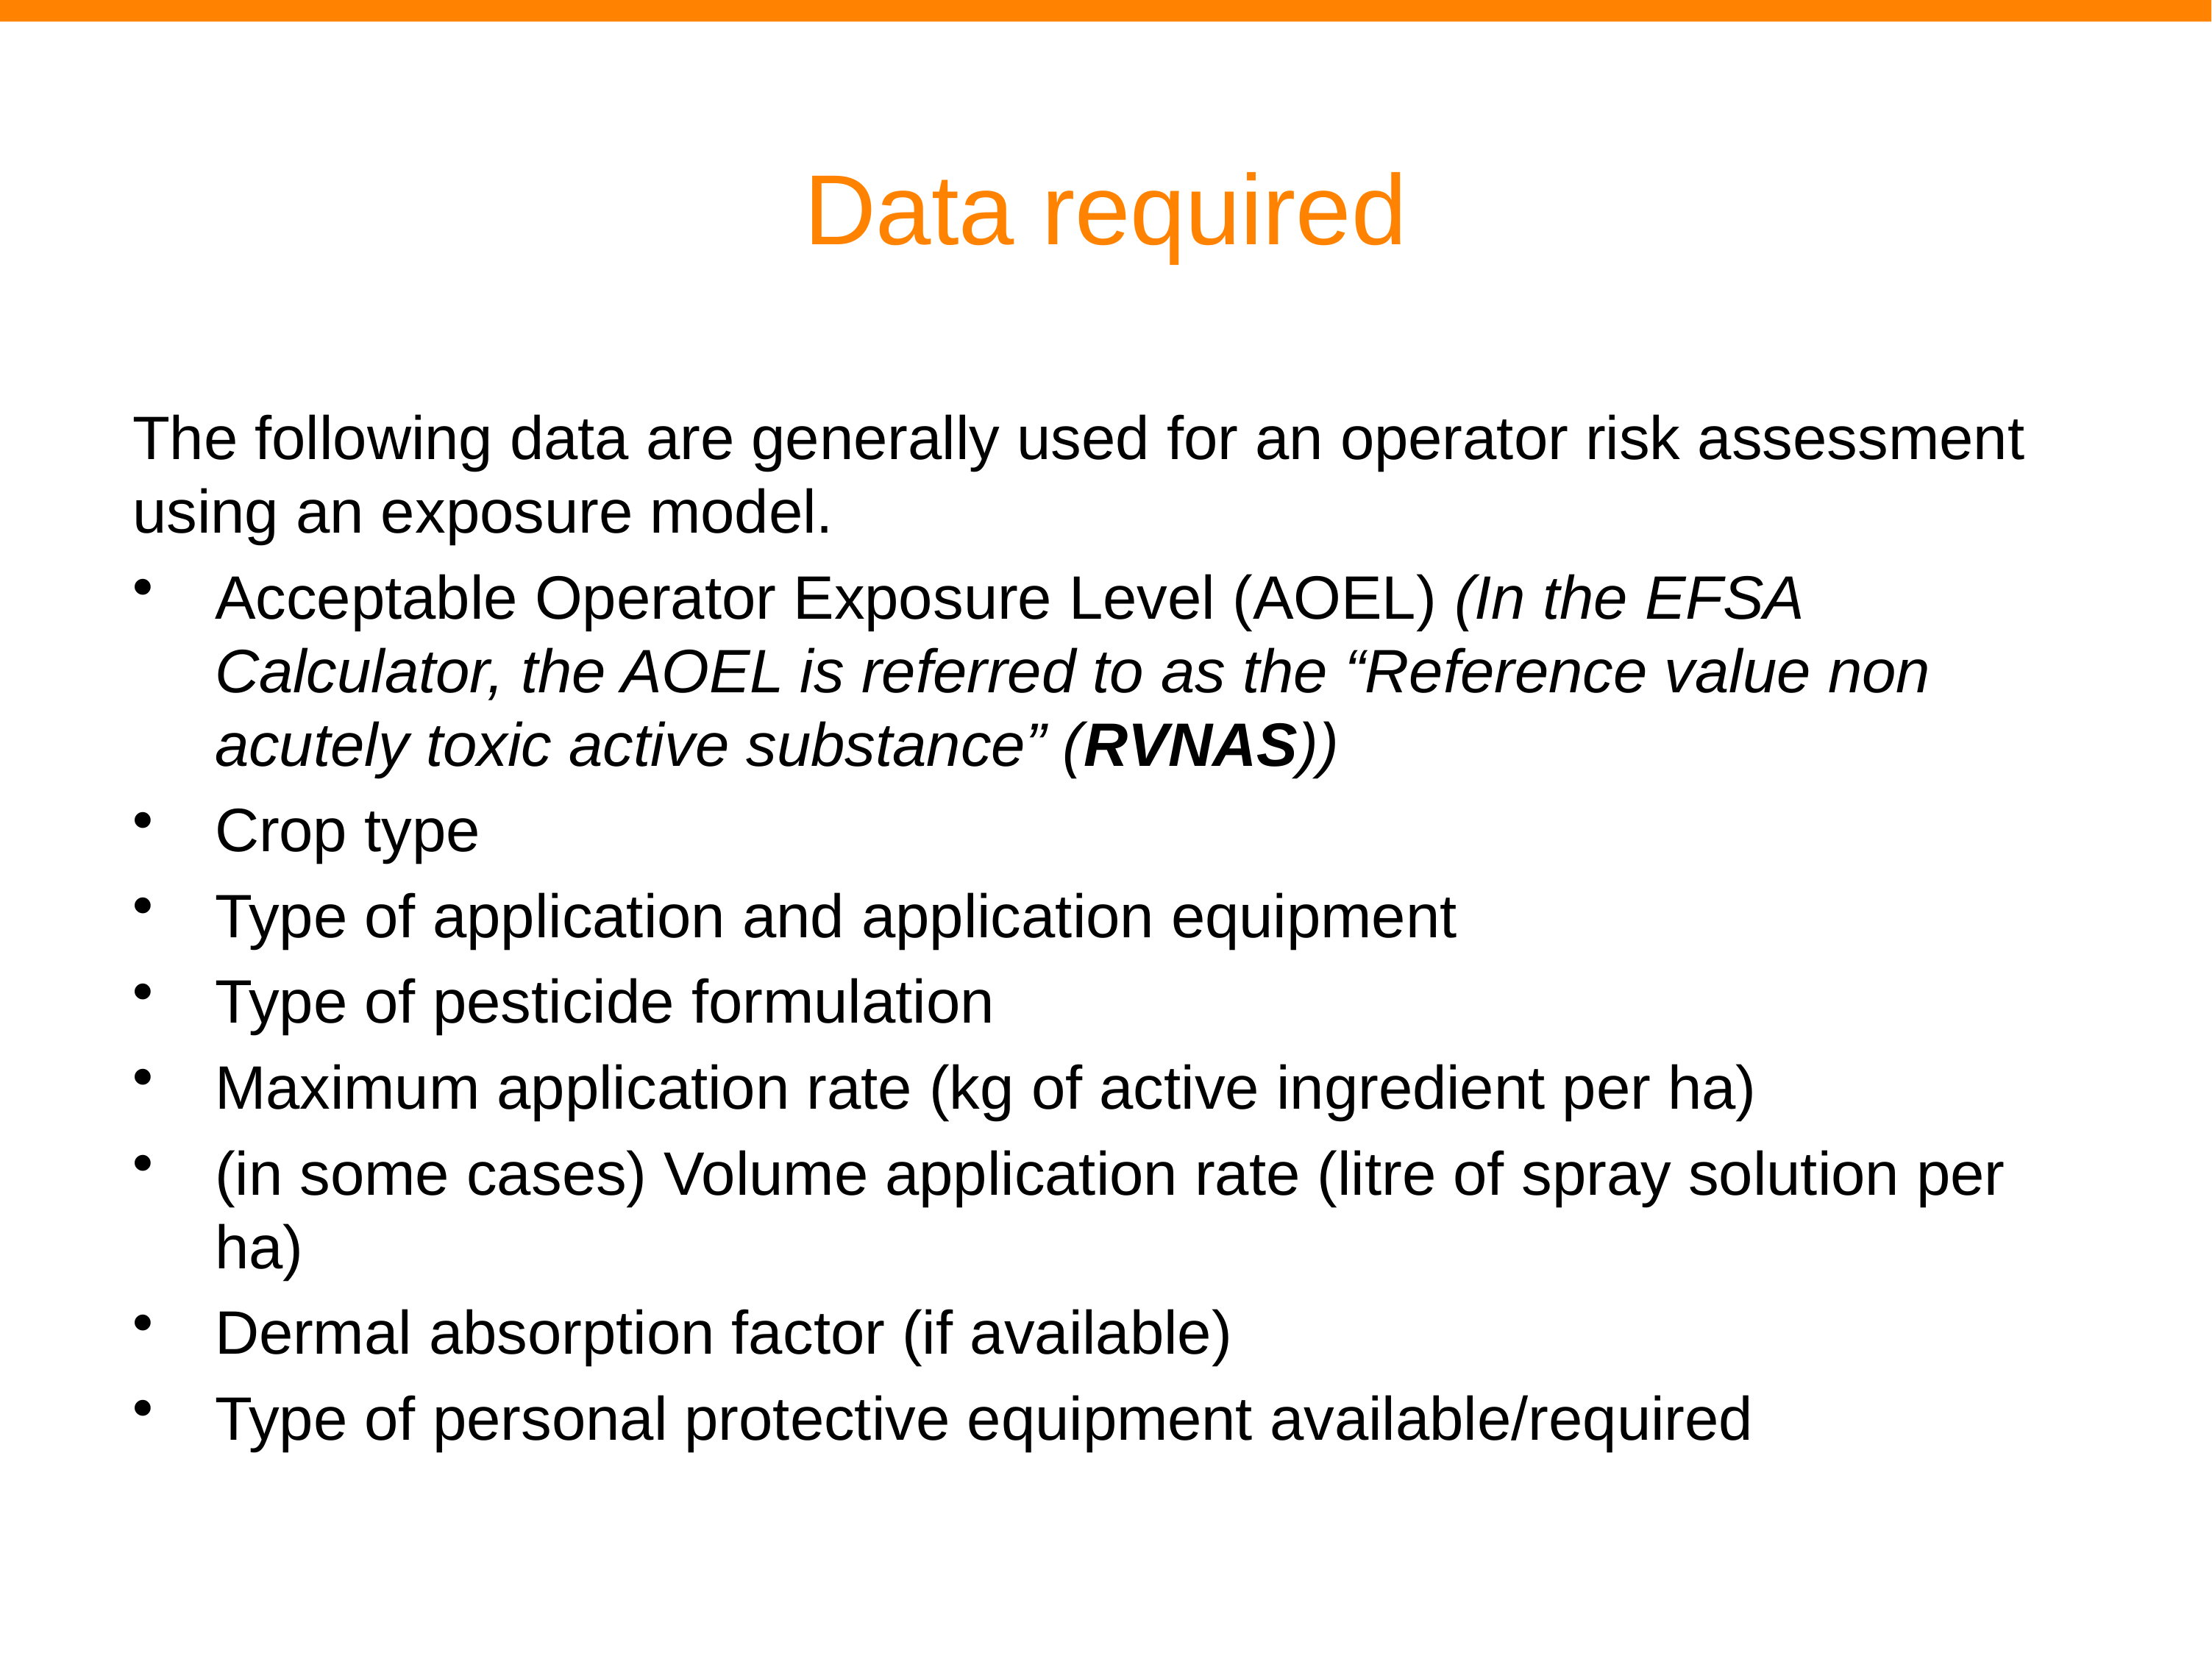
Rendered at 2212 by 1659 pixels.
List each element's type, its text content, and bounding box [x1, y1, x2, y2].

title Data required [110, 66, 2101, 344]
list The following data are generally used for an operator risk assessment using an exposure model. Acceptable Operator Exposure Level (AOEL) (In the EFSA Calculator, the AOEL is referred to as the “Reference value non acutely toxic active substance” (RVNAS)) Crop type Type of application and application equipment Type of pesticide formulation Maximum application rate (kg of active ingredient per ha) (in some cases) Volume application rate (litre of spray solution per ha) Dermal absorption factor (if available) Type of personal protective equipment available/required [110, 387, 2101, 1482]
